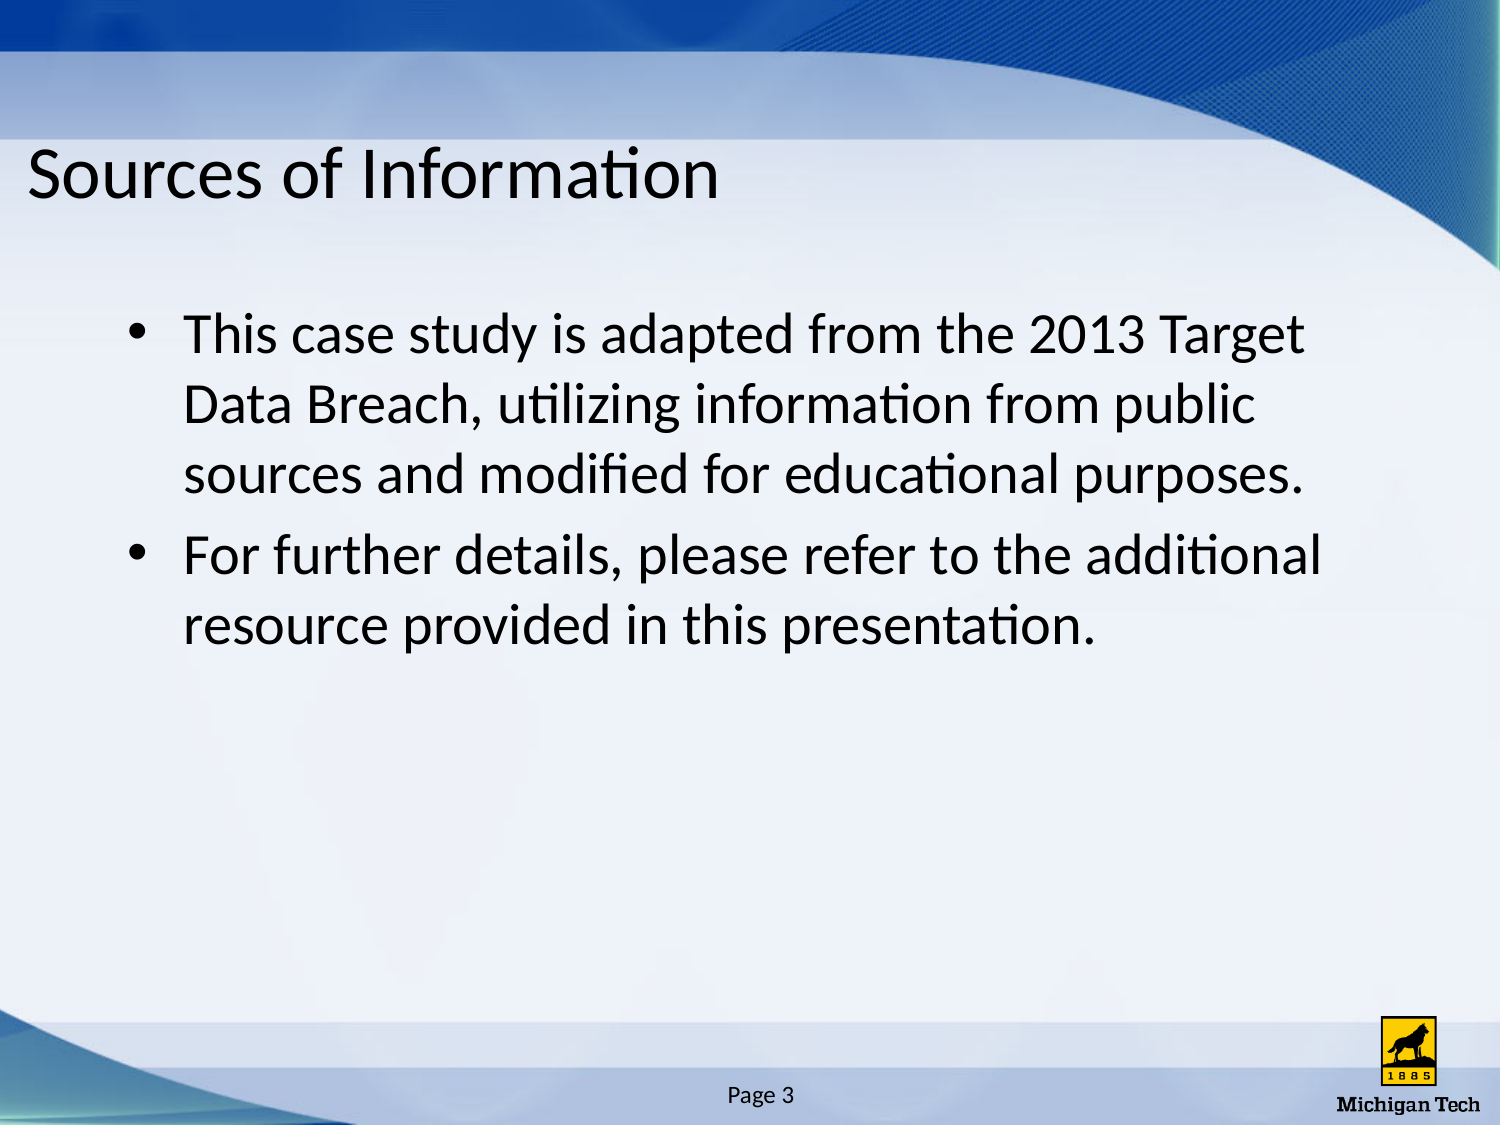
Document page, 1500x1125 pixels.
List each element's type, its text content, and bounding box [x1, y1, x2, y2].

text_box This case study is adapted from the 2013 Target Data Breach, utilizing information from public sources and modified for educational purposes. For further details, please refer to the additional resource provided in this presentation. [112, 287, 1388, 963]
picture [0, 0, 1500, 1125]
title Sources of Information [12, 75, 1263, 263]
